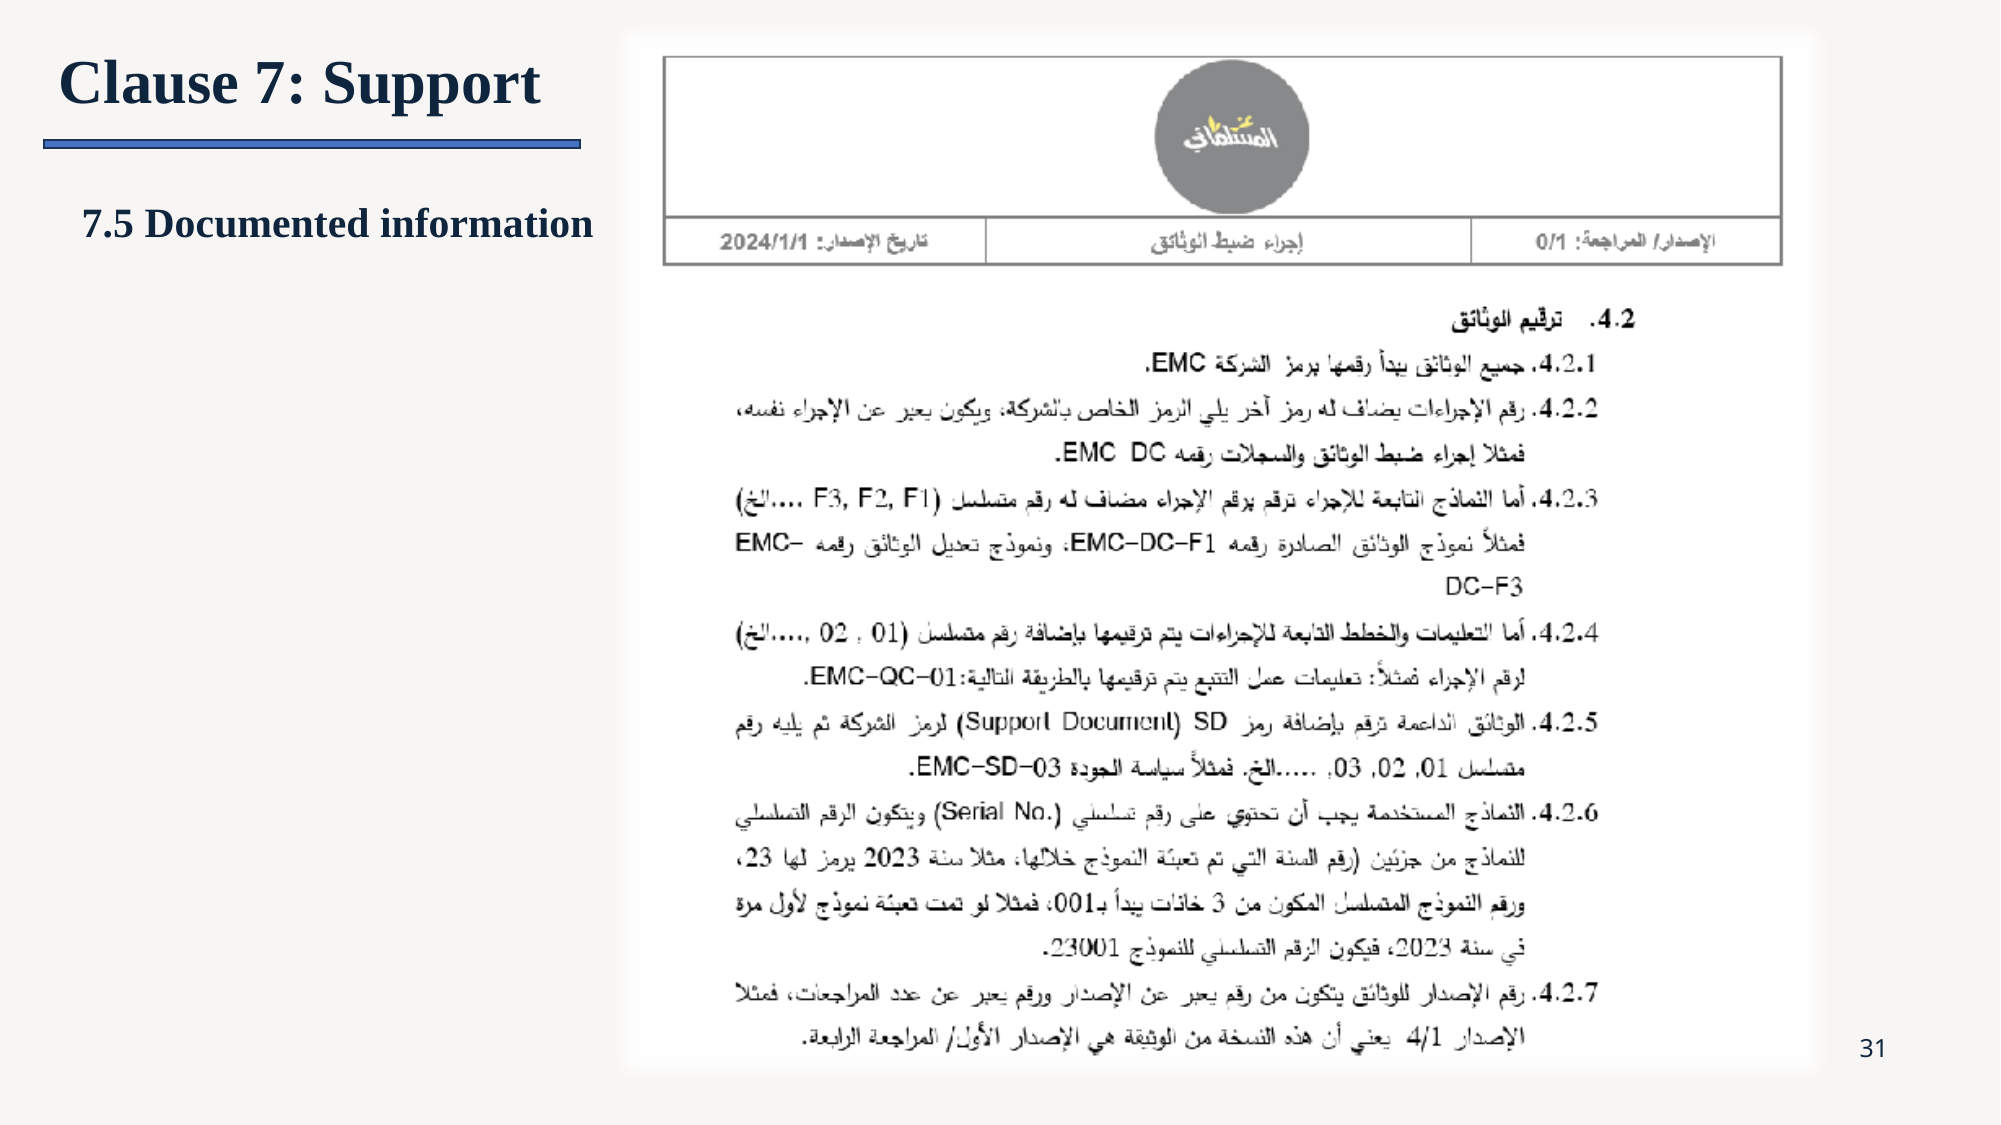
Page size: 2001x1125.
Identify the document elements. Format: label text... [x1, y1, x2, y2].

title Clause 7: Support [43, 26, 606, 141]
text_box [43, 139, 581, 149]
text_box 7.5 Documented information [66, 171, 606, 254]
picture [606, 14, 1837, 1090]
slide_number 31 [1837, 1020, 1912, 1080]
